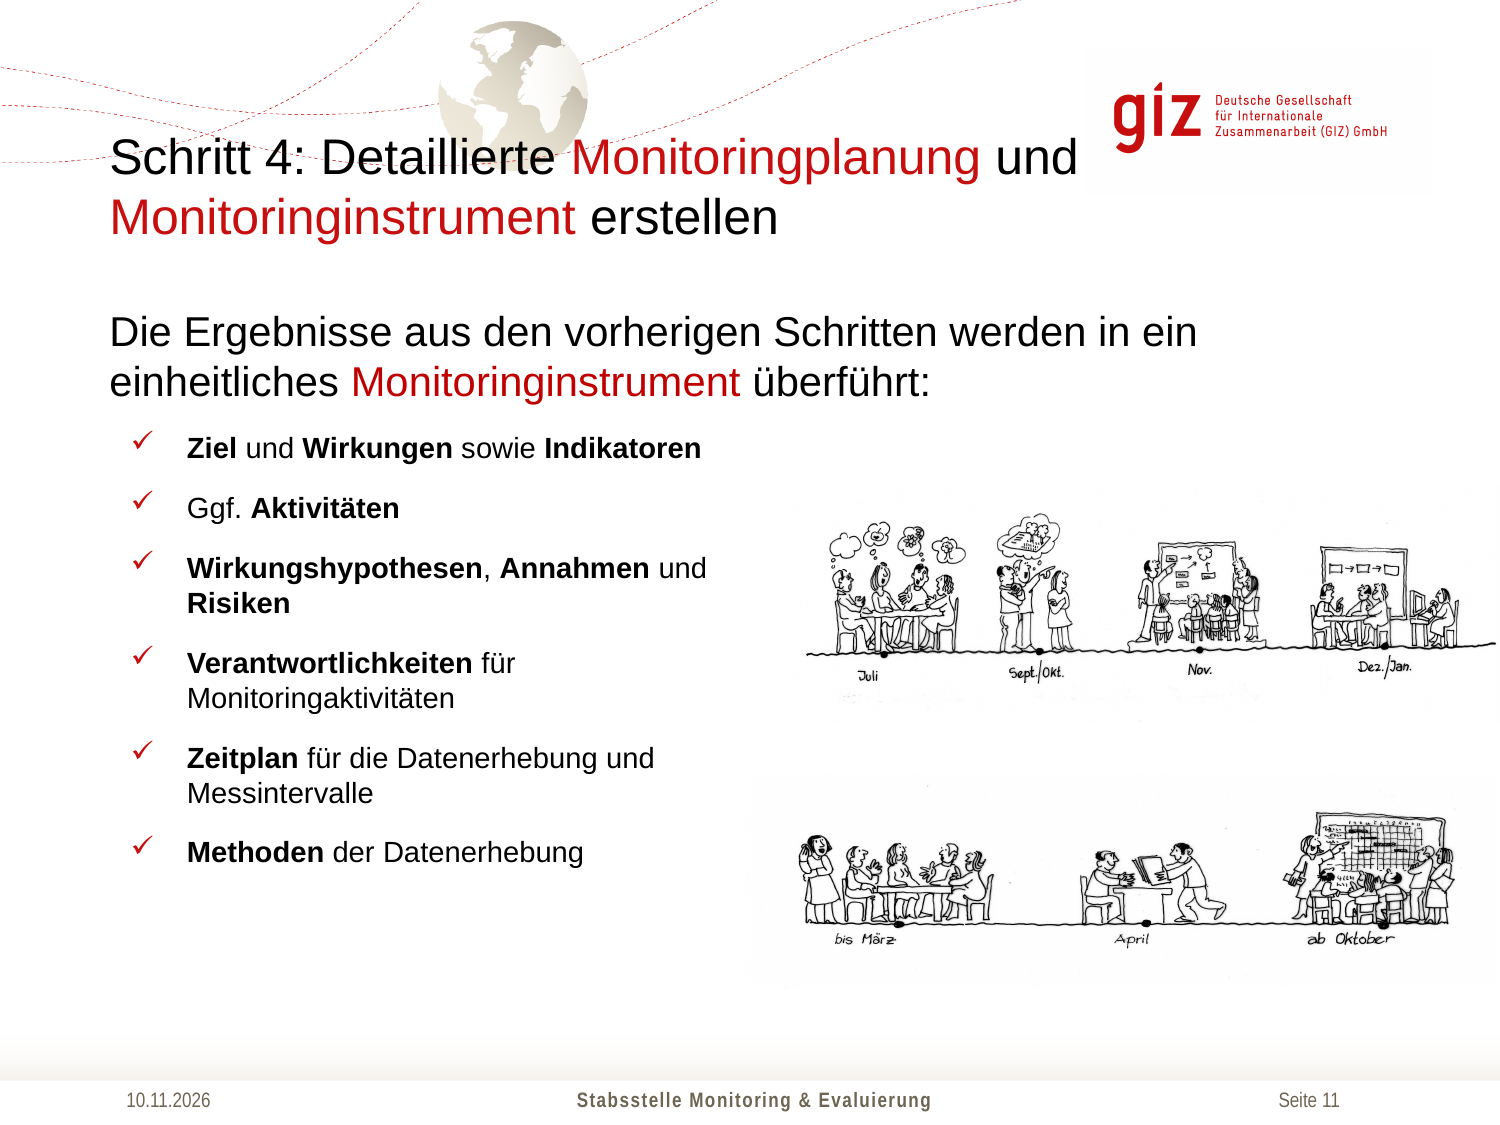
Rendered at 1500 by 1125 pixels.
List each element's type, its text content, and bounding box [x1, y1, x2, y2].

title Schritt 4: Detaillierte Monitoringplanung und Monitoringinstrument erstellen Die Ergebnisse aus den vorherigen Schritten werden in ein einheitliches Monitoringinstrument überführt: [94, 116, 1397, 252]
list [779, 483, 1500, 726]
list Ziel und Wirkungen sowie Indikatoren Ggf. Aktivitäten Wirkungshypothesen, Annahmen und Risiken Verantwortlichkeiten für Monitoringaktivitäten Zeitplan für die Datenerhebung und Messintervalle Methoden der Datenerhebung [56, 348, 733, 1008]
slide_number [111, 1079, 325, 1121]
picture [0, 0, 1500, 194]
picture [0, 774, 1500, 1081]
footer Stabsstelle Monitoring & Evaluierung [473, 1079, 1035, 1121]
